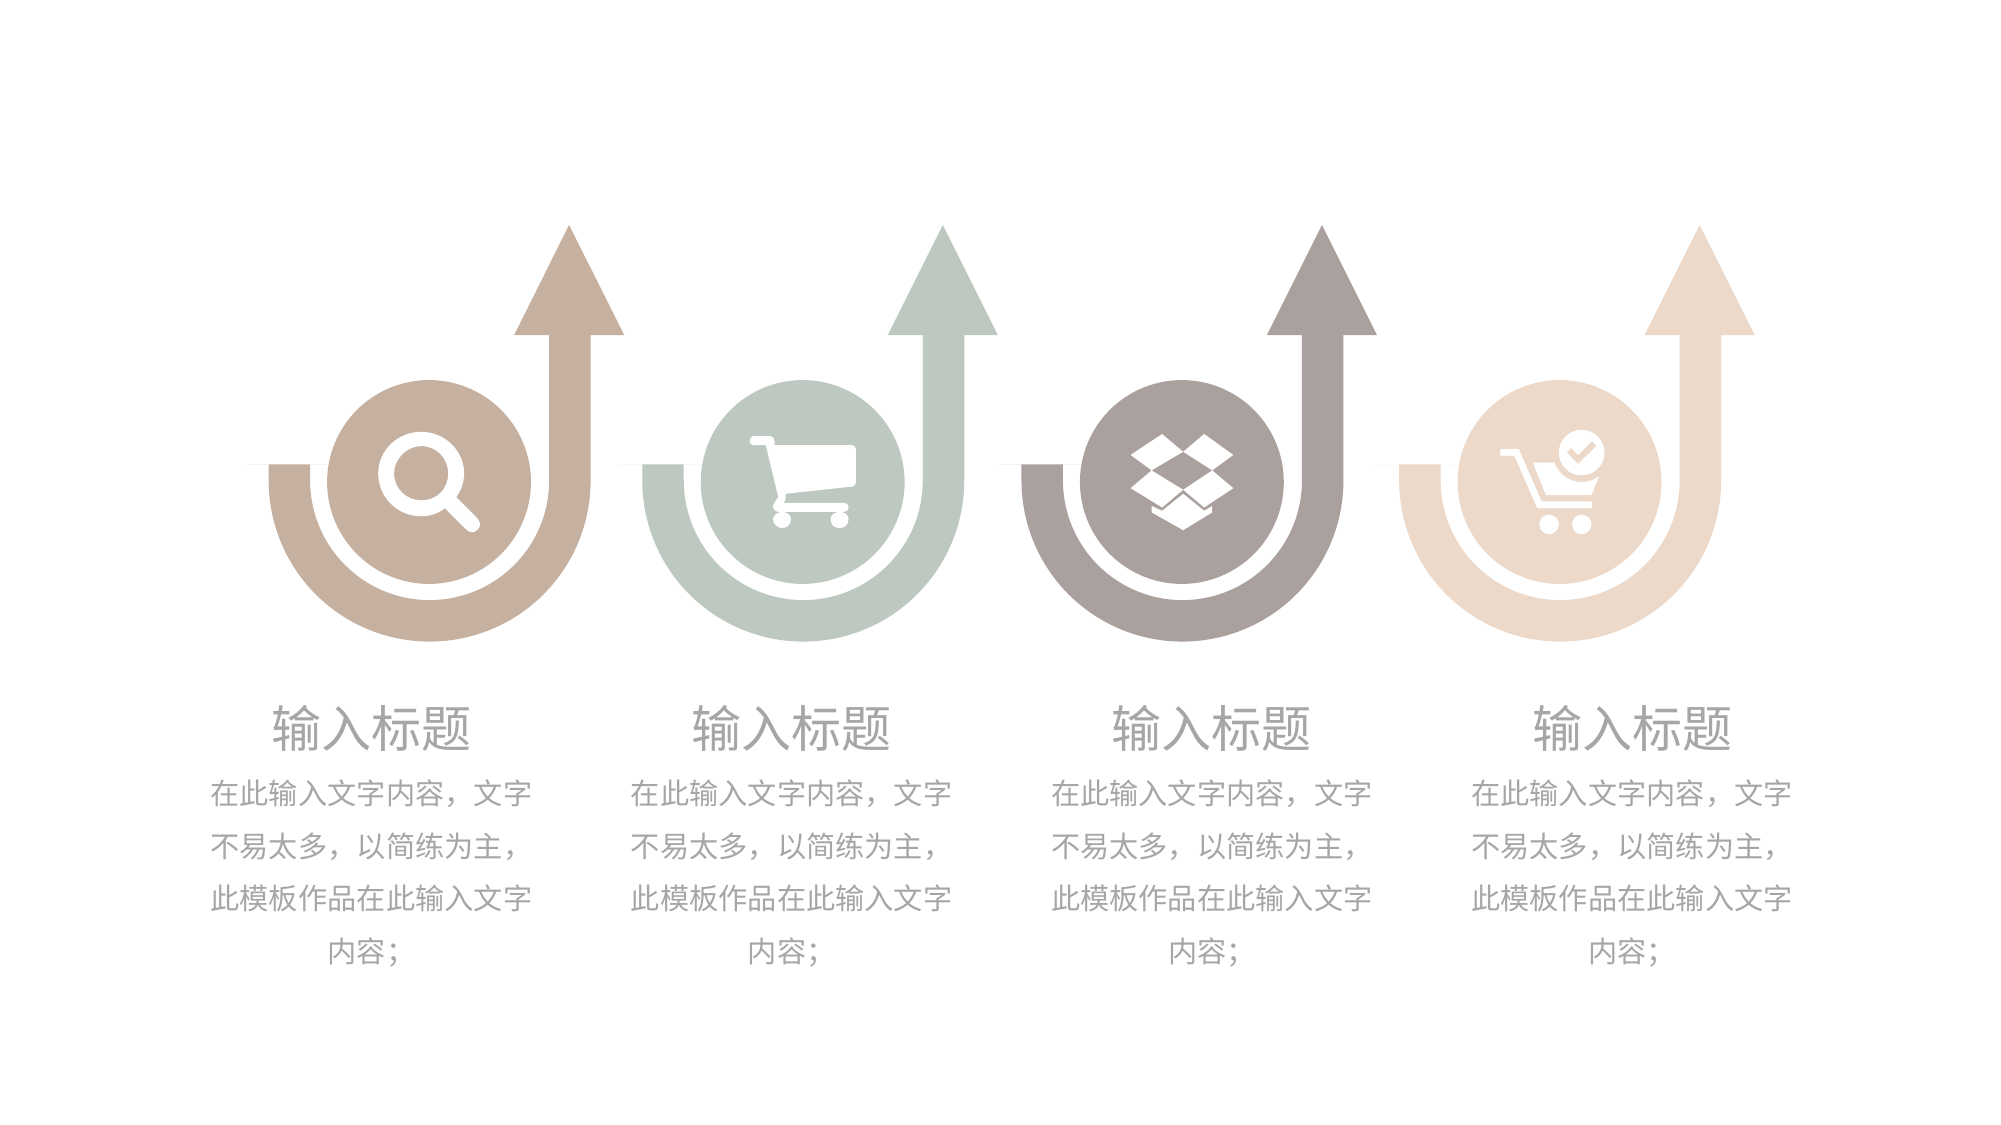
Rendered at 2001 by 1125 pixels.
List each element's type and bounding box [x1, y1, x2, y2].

text_box [1442, 690, 1822, 972]
text_box [1022, 690, 1402, 972]
text_box [181, 690, 562, 972]
text_box [245, 224, 1755, 642]
text_box [601, 690, 982, 972]
